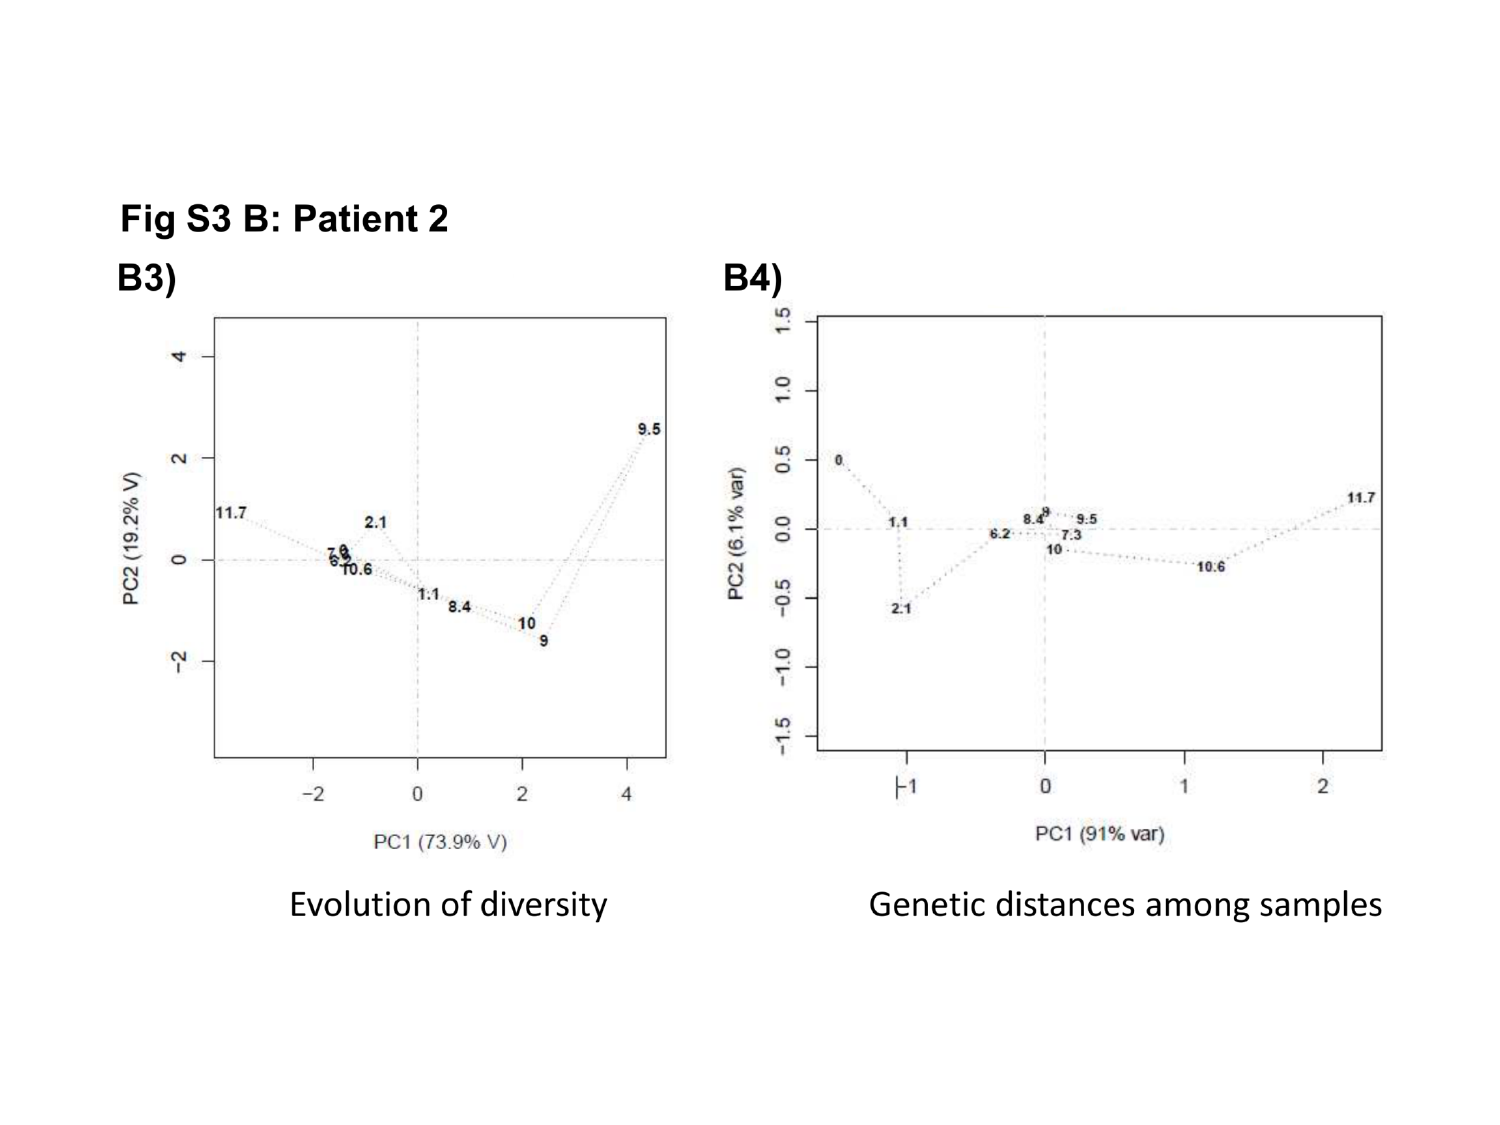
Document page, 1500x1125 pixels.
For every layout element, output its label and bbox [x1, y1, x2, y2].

picture [113, 199, 1387, 926]
